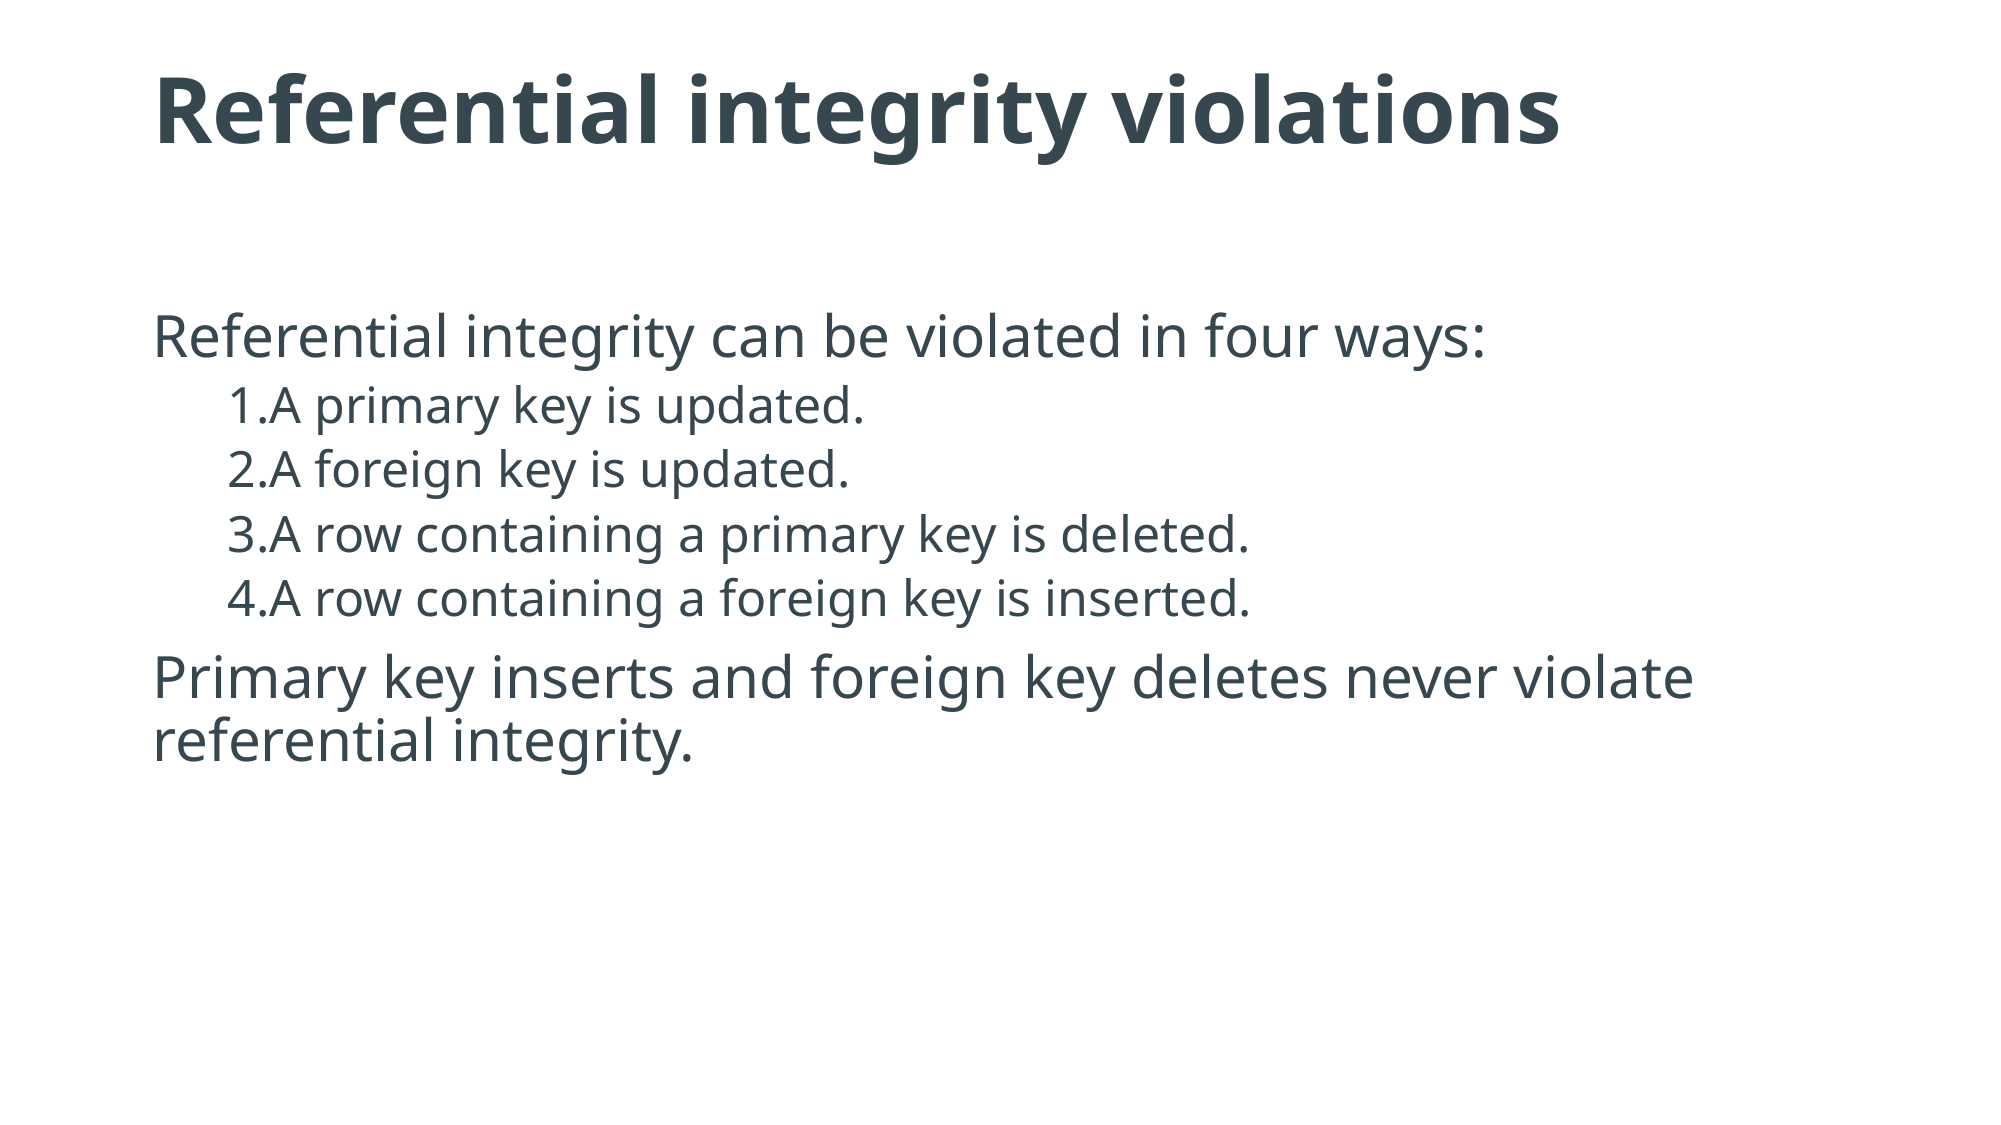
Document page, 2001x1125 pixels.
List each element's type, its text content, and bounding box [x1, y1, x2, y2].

list Referential integrity can be violated in four ways: A primary key is updated. A foreign key is updated. A row containing a primary key is deleted. A row containing a foreign key is inserted. Primary key inserts and foreign key deletes never violate referential integrity. [137, 299, 1863, 1014]
title Referential integrity violations [137, 59, 1863, 278]
